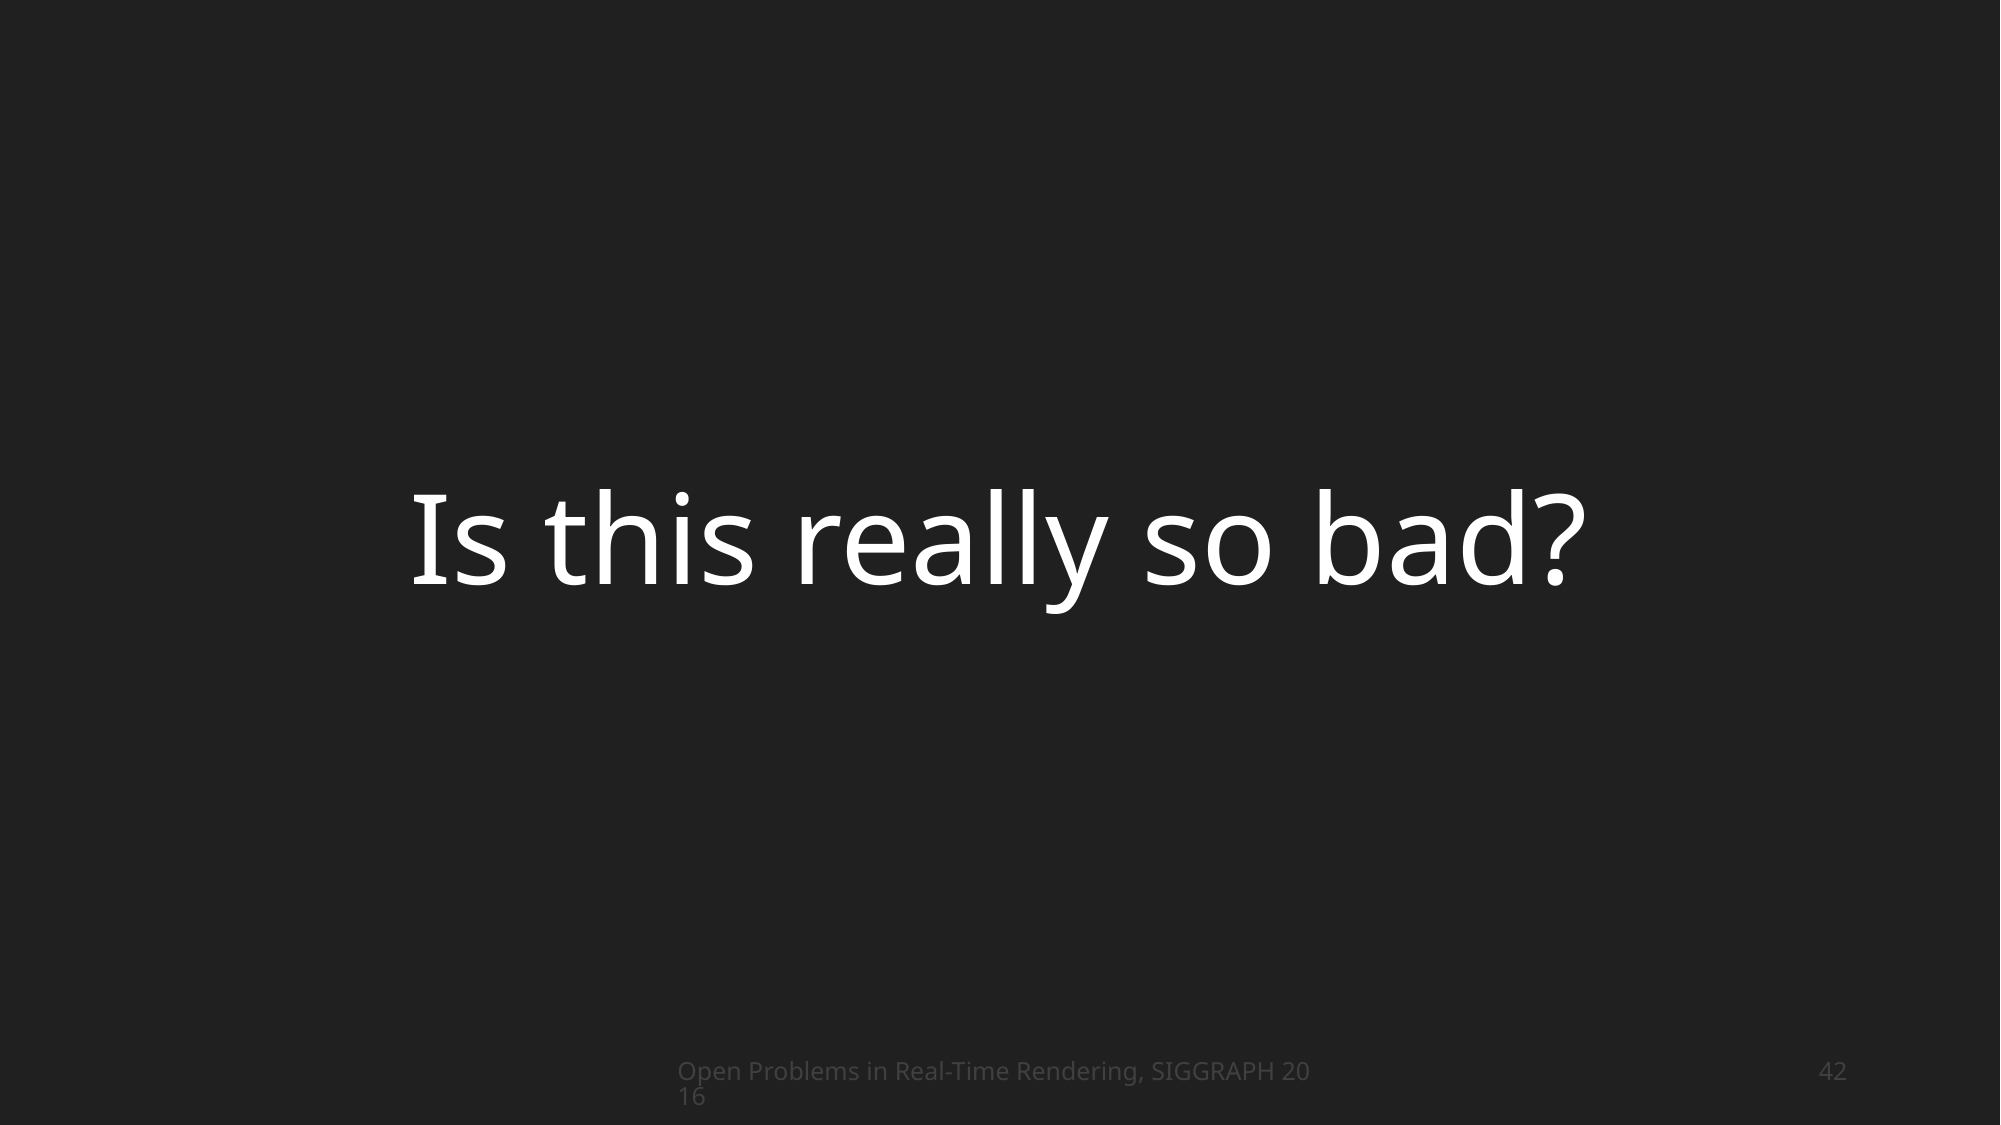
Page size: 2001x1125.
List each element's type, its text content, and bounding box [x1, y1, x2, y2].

footer Open Problems in Real-Time Rendering, SIGGRAPH 2016 [662, 1042, 1338, 1103]
title Is this really so bad? [136, 151, 1862, 620]
slide_number 42 [1412, 1042, 1863, 1103]
